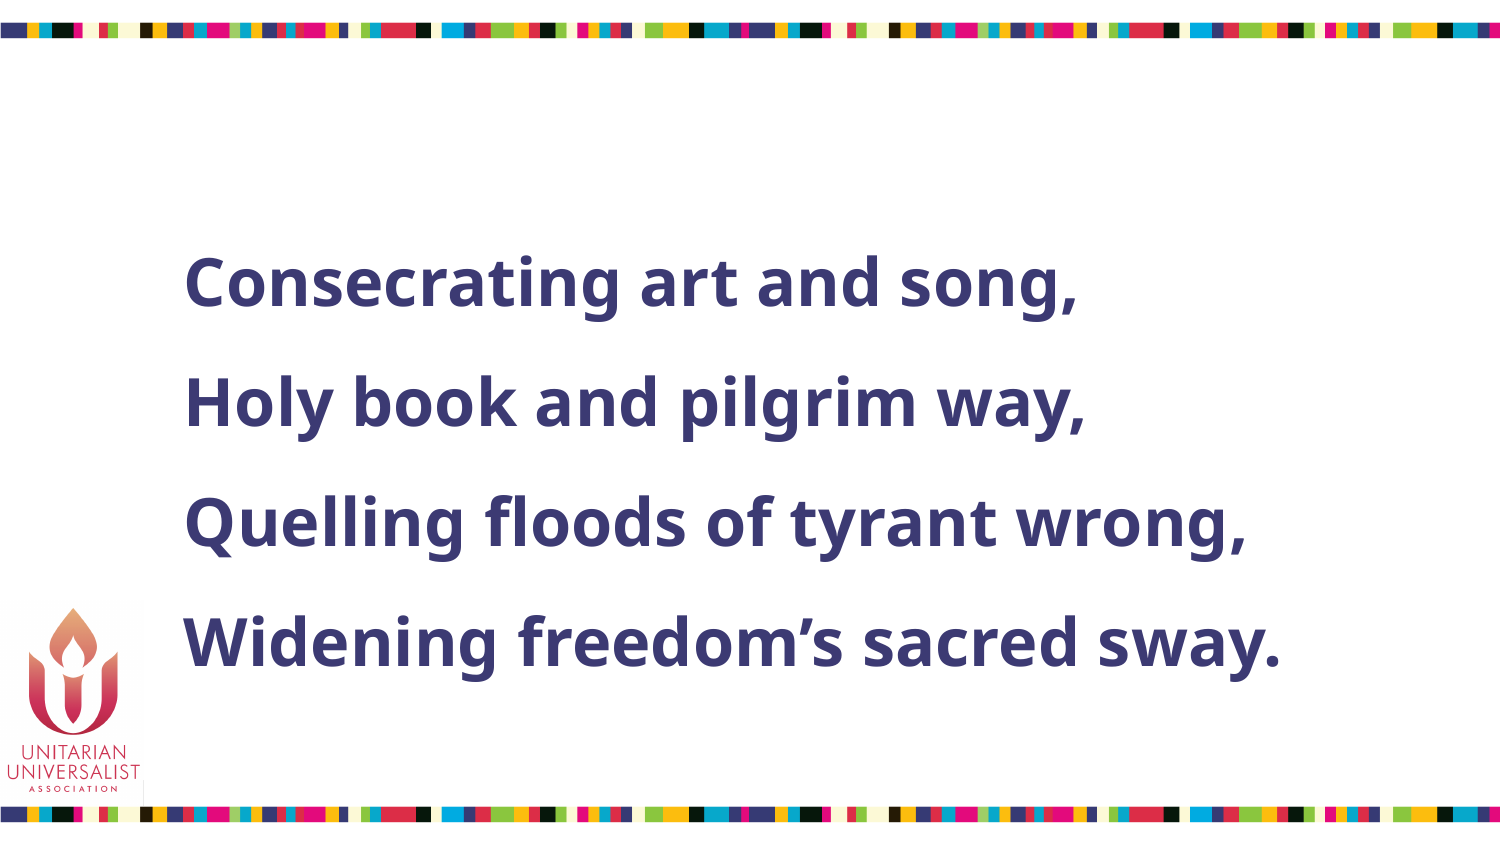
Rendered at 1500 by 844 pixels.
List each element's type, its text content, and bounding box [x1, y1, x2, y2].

picture [0, 22, 1500, 40]
text_box Consecrating art and song, Holy book and pilgrim way, Quelling floods of tyrant wrong, Widening freedom’s sacred sway. [168, 184, 1421, 695]
picture [0, 600, 1500, 824]
